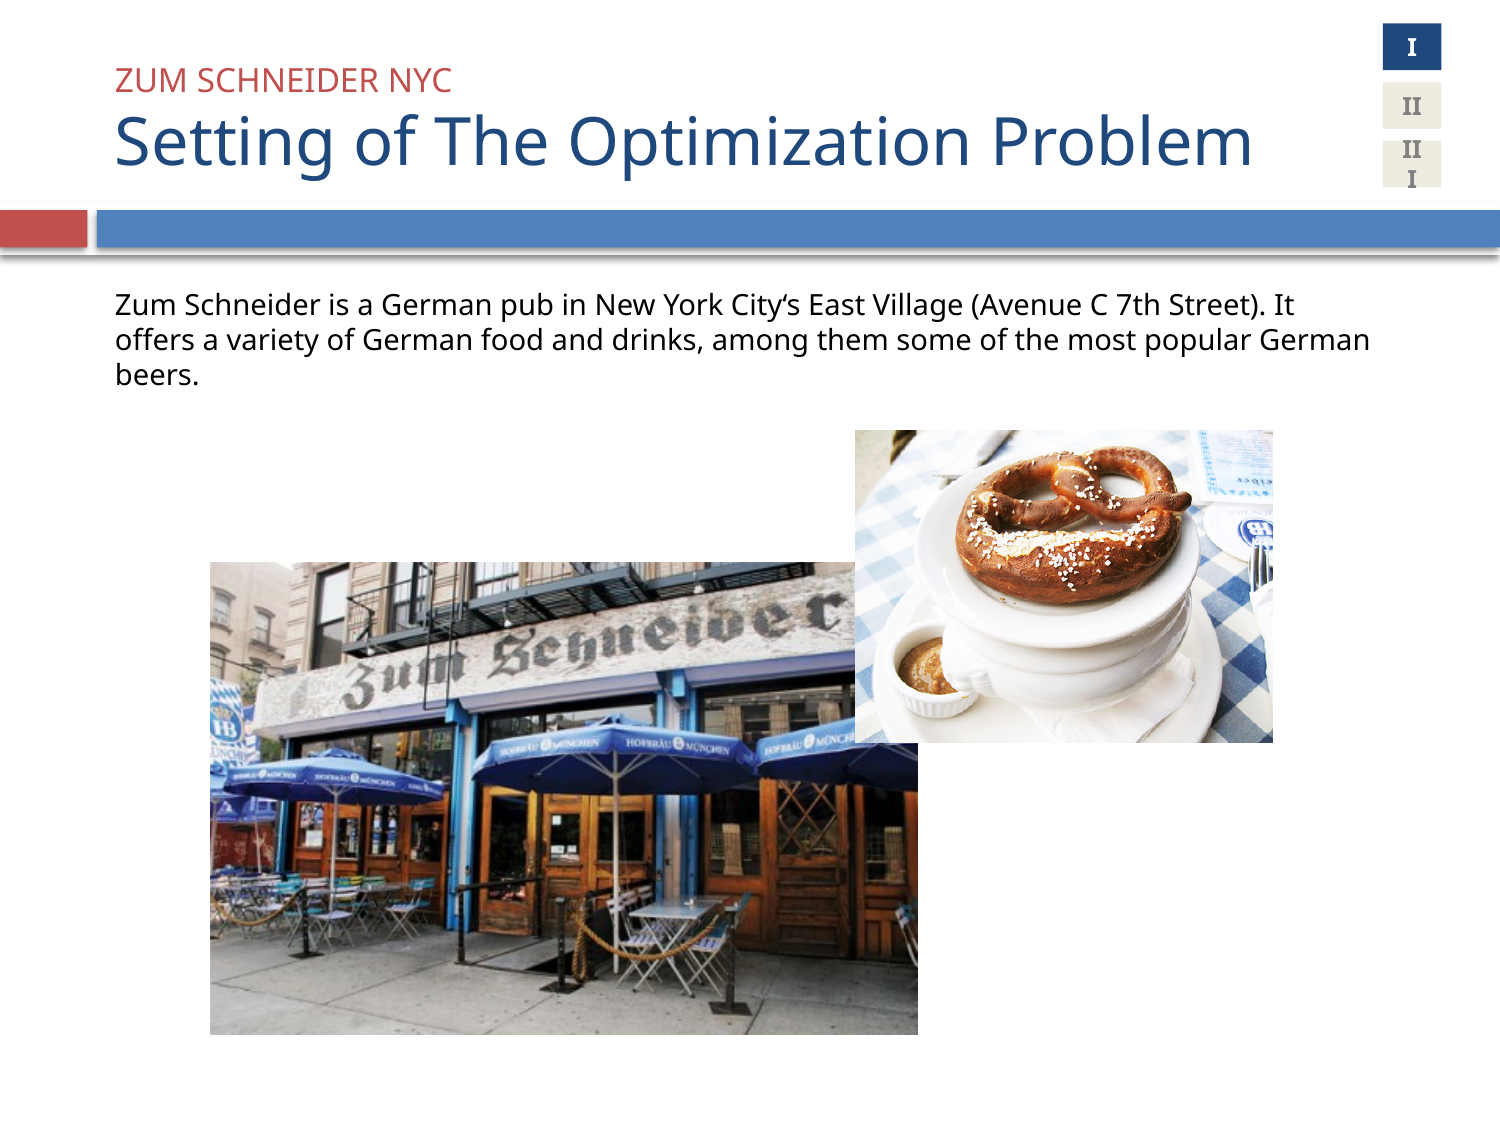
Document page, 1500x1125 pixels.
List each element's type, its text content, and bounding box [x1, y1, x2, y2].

text_box I [1381, 22, 1443, 72]
text_box II [1381, 80, 1443, 130]
text_box III [1381, 139, 1443, 189]
text_box Zum Schneider is a German pub in New York City‘s East Village (Avenue C 7th Street). It offers a variety of German food and drinks, among them some of the most popular German beers. [100, 278, 1395, 399]
title ZUM SCHNEIDER NYC Setting of The Optimization Problem [99, 37, 1438, 200]
picture [210, 430, 1273, 1035]
